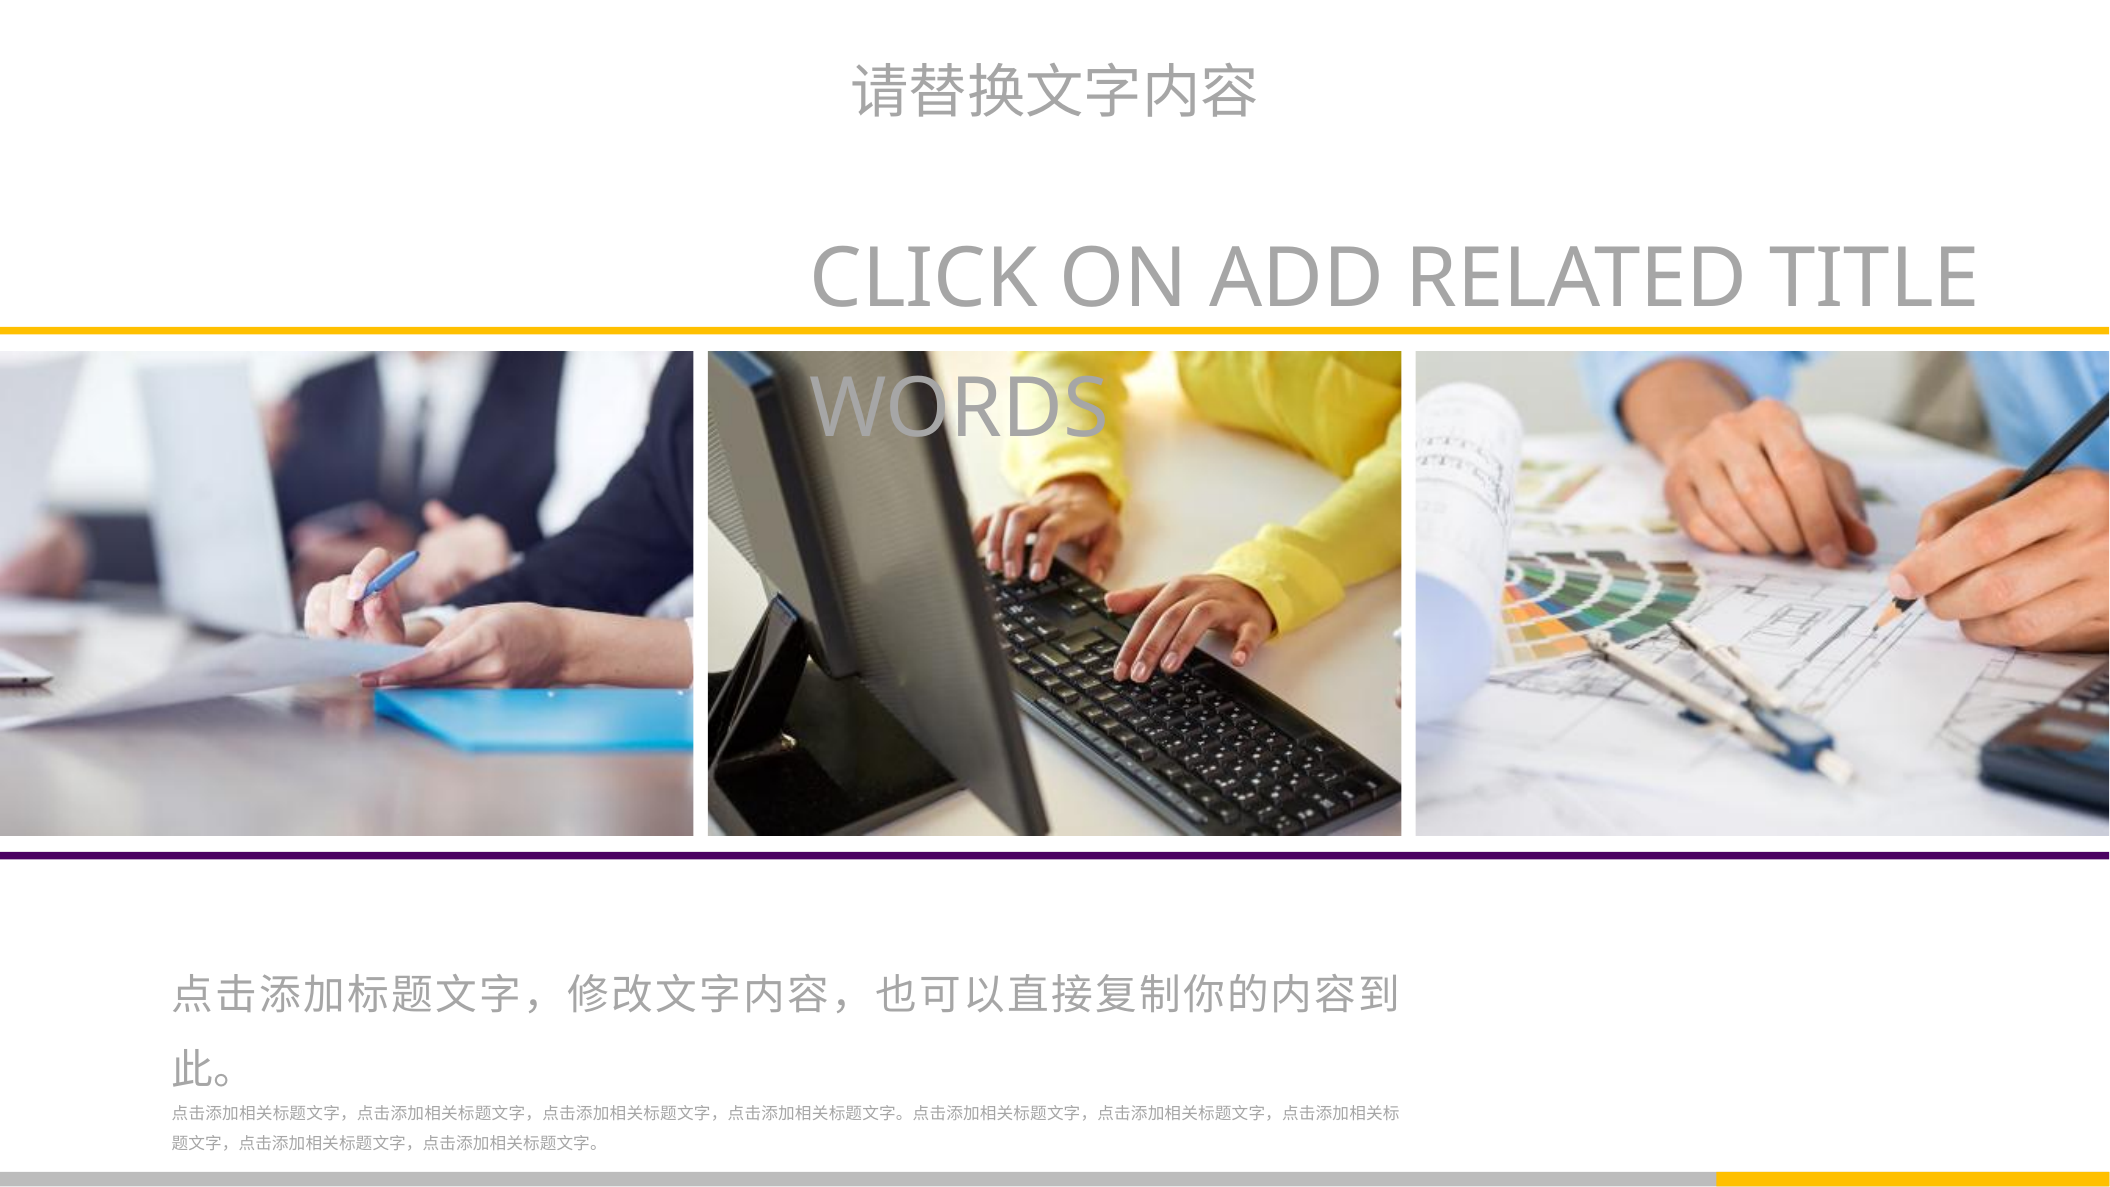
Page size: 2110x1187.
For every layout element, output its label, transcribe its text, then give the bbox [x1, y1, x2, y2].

text_box [0, 350, 694, 836]
text_box 点击添加标题文字，修改文字内容，也可以直接复制你的内容到此。 点击添加相关标题文字，点击添加相关标题文字，点击添加相关标题文字，点击添加相关标题文字。点击添加相关标题文字，点击添加相关标题文字，点击添加相关标题文字，点击添加相关标题文字，点击添加相关标题文字。 [156, 935, 1416, 1161]
text_box [0, 851, 2110, 860]
text_box CLICK ON ADD RELATED TITLE WORDS [794, 185, 2110, 461]
text_box 请替换文字内容 [820, 32, 1289, 124]
text_box [1415, 461, 2110, 836]
text_box [707, 350, 1402, 836]
text_box [0, 326, 794, 335]
